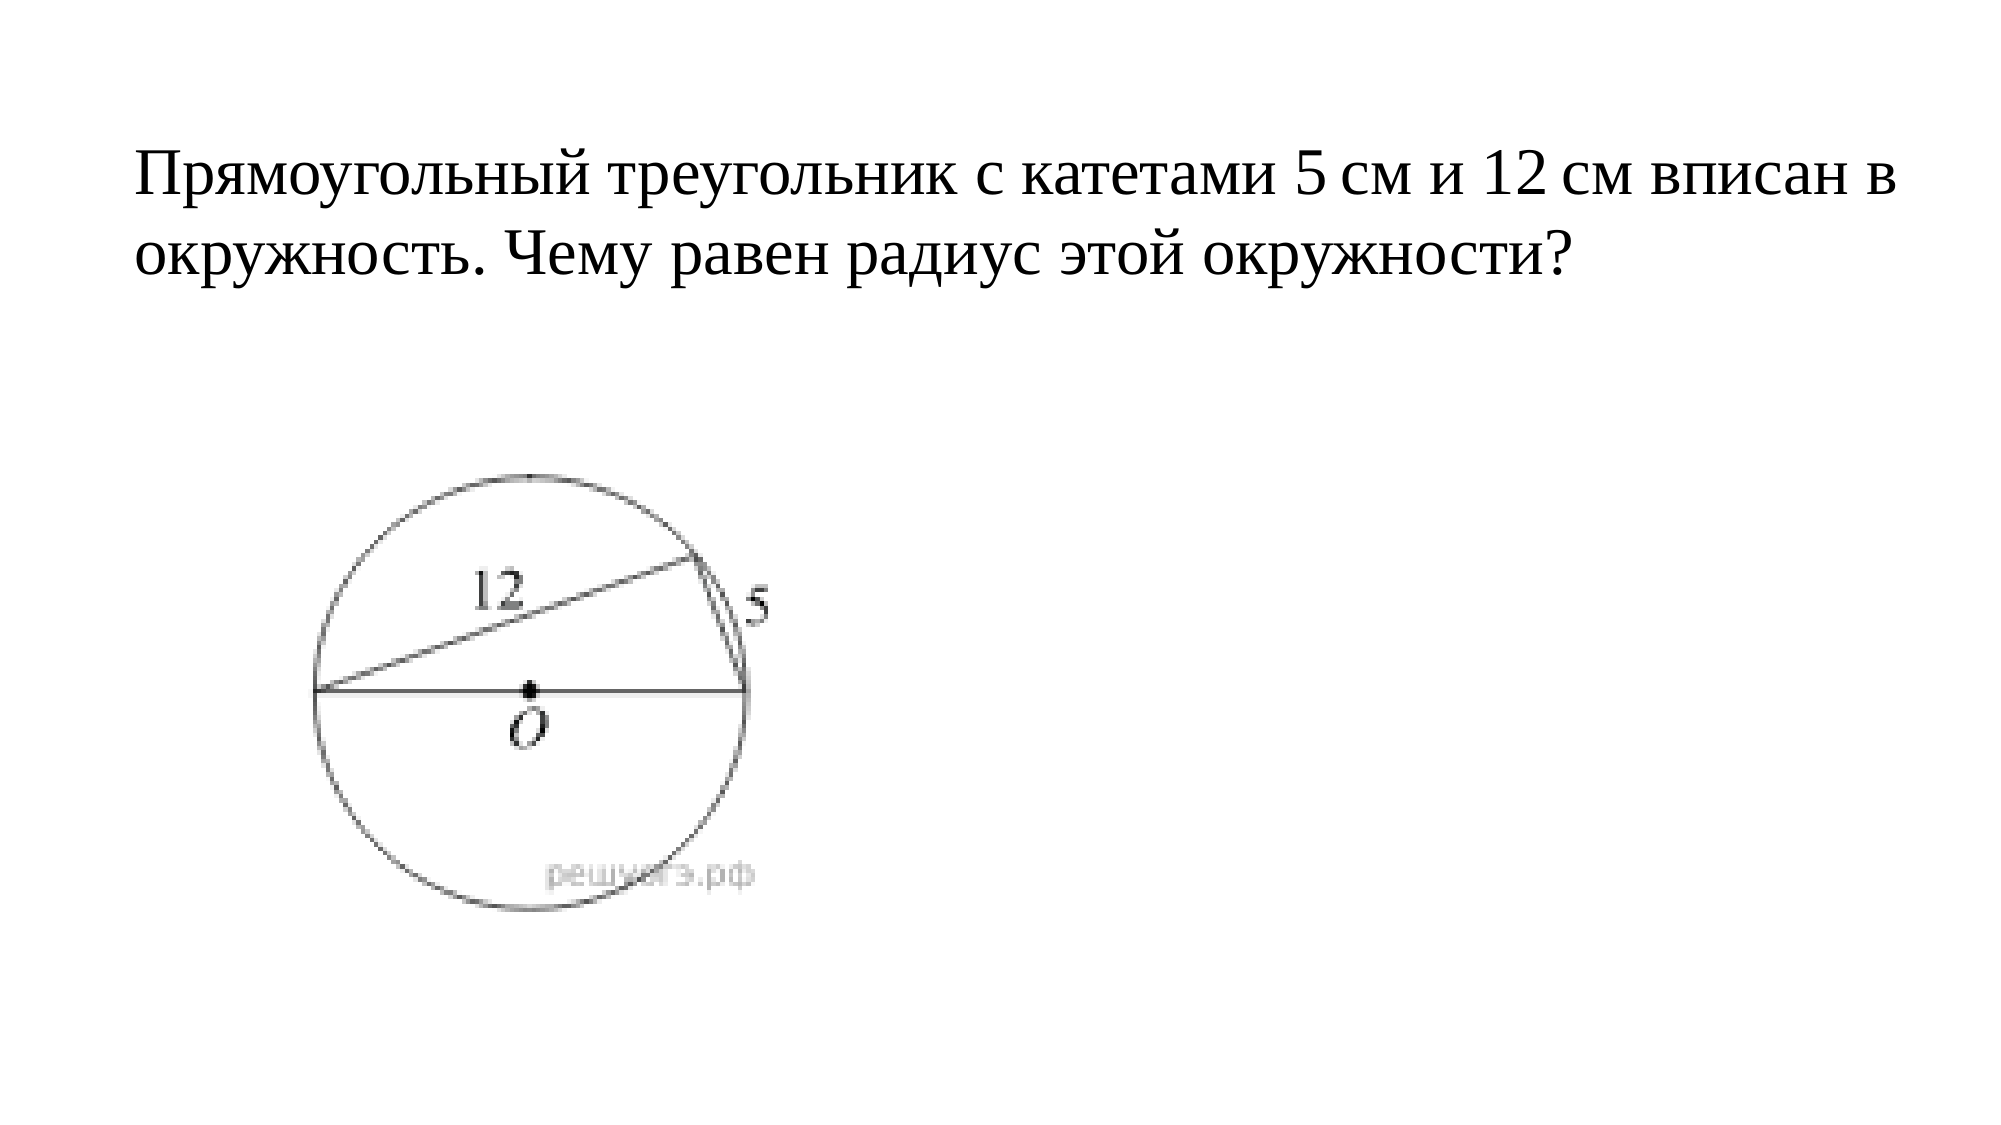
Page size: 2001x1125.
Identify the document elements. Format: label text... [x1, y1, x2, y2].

text_box Прямоугольный треугольник с катетами 5 см и 12 см вписан в окружность. Чему равен радиус этой окружности? [119, 120, 1927, 295]
picture [194, 364, 909, 947]
